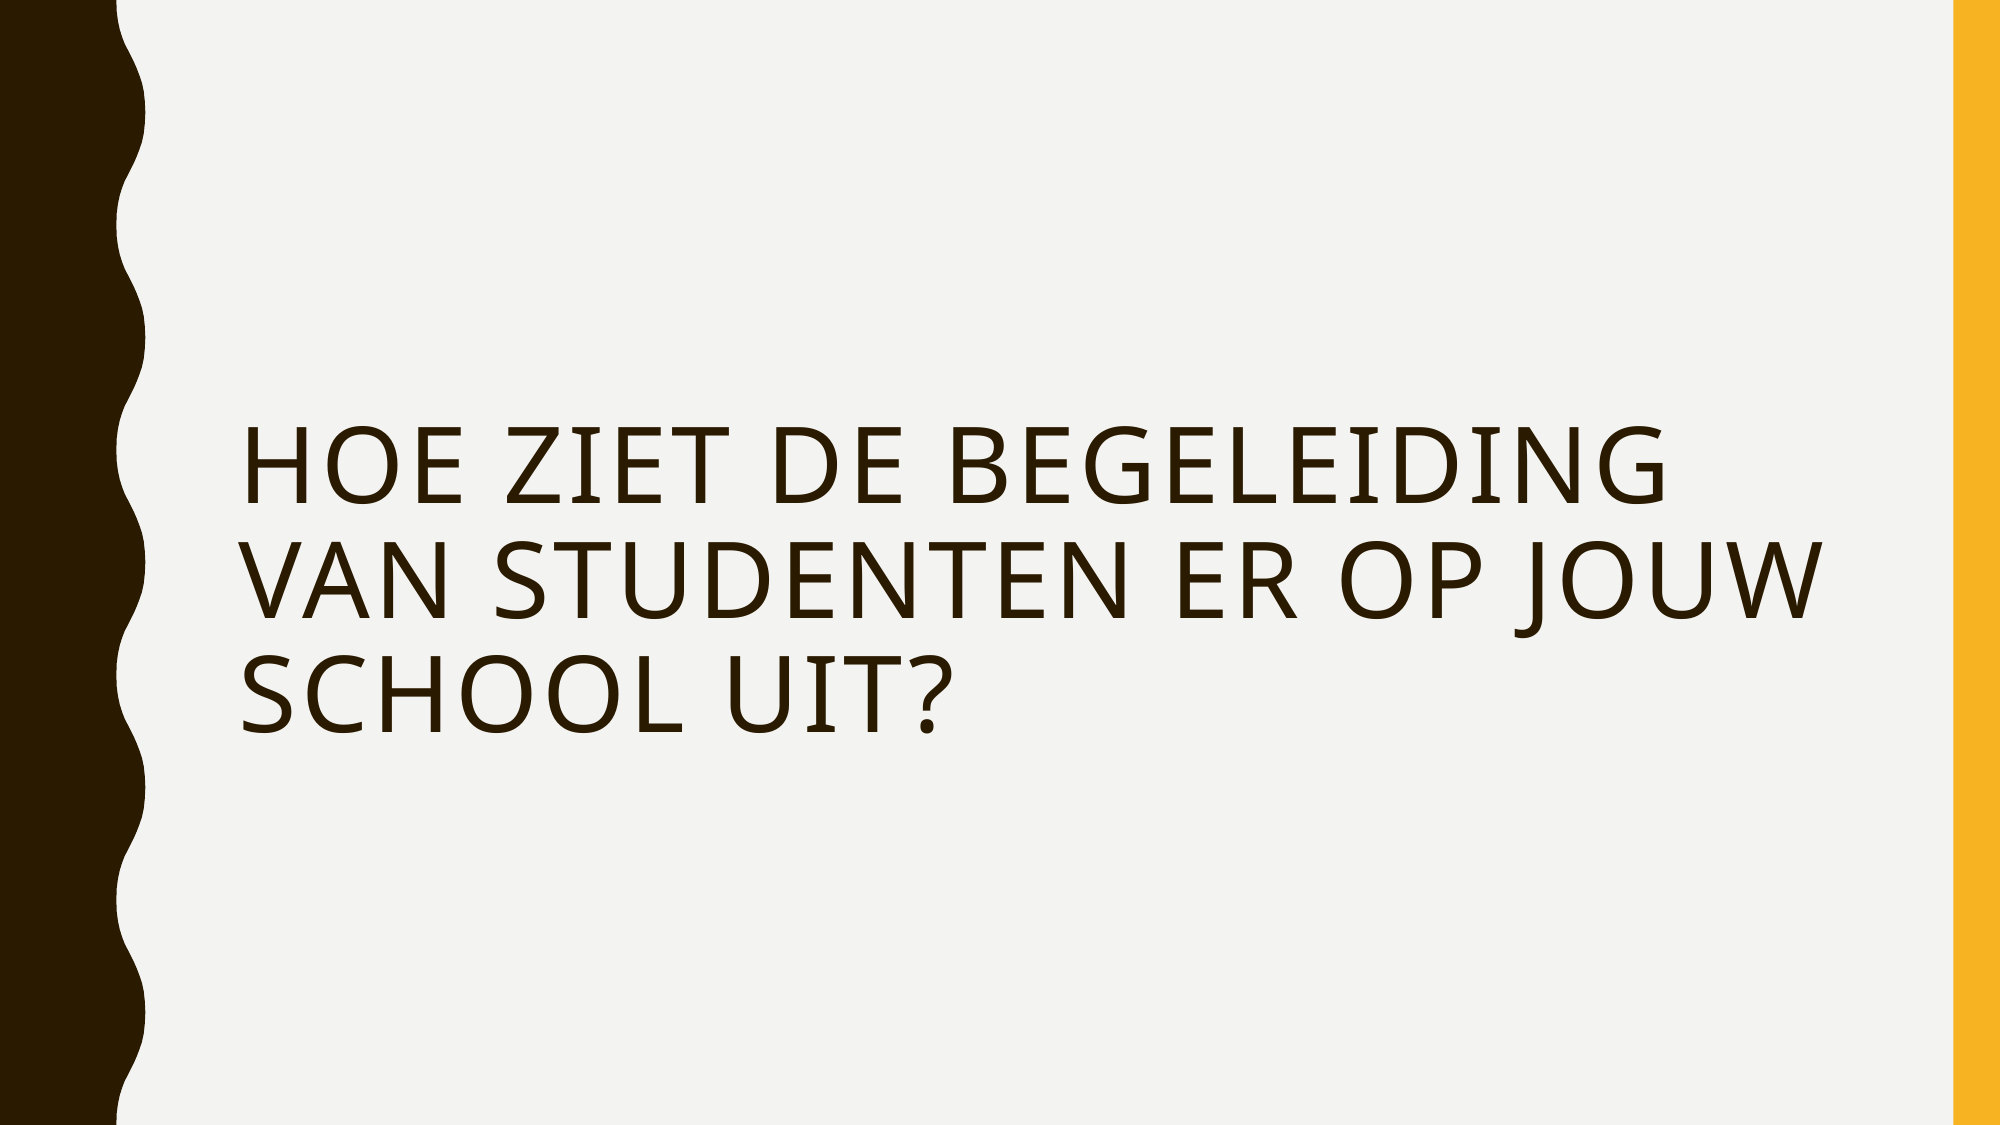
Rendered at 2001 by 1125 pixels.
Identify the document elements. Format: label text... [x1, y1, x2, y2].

title Hoe ziet de begeleiding van studenten er op jouw school uit? [223, 404, 1894, 1125]
